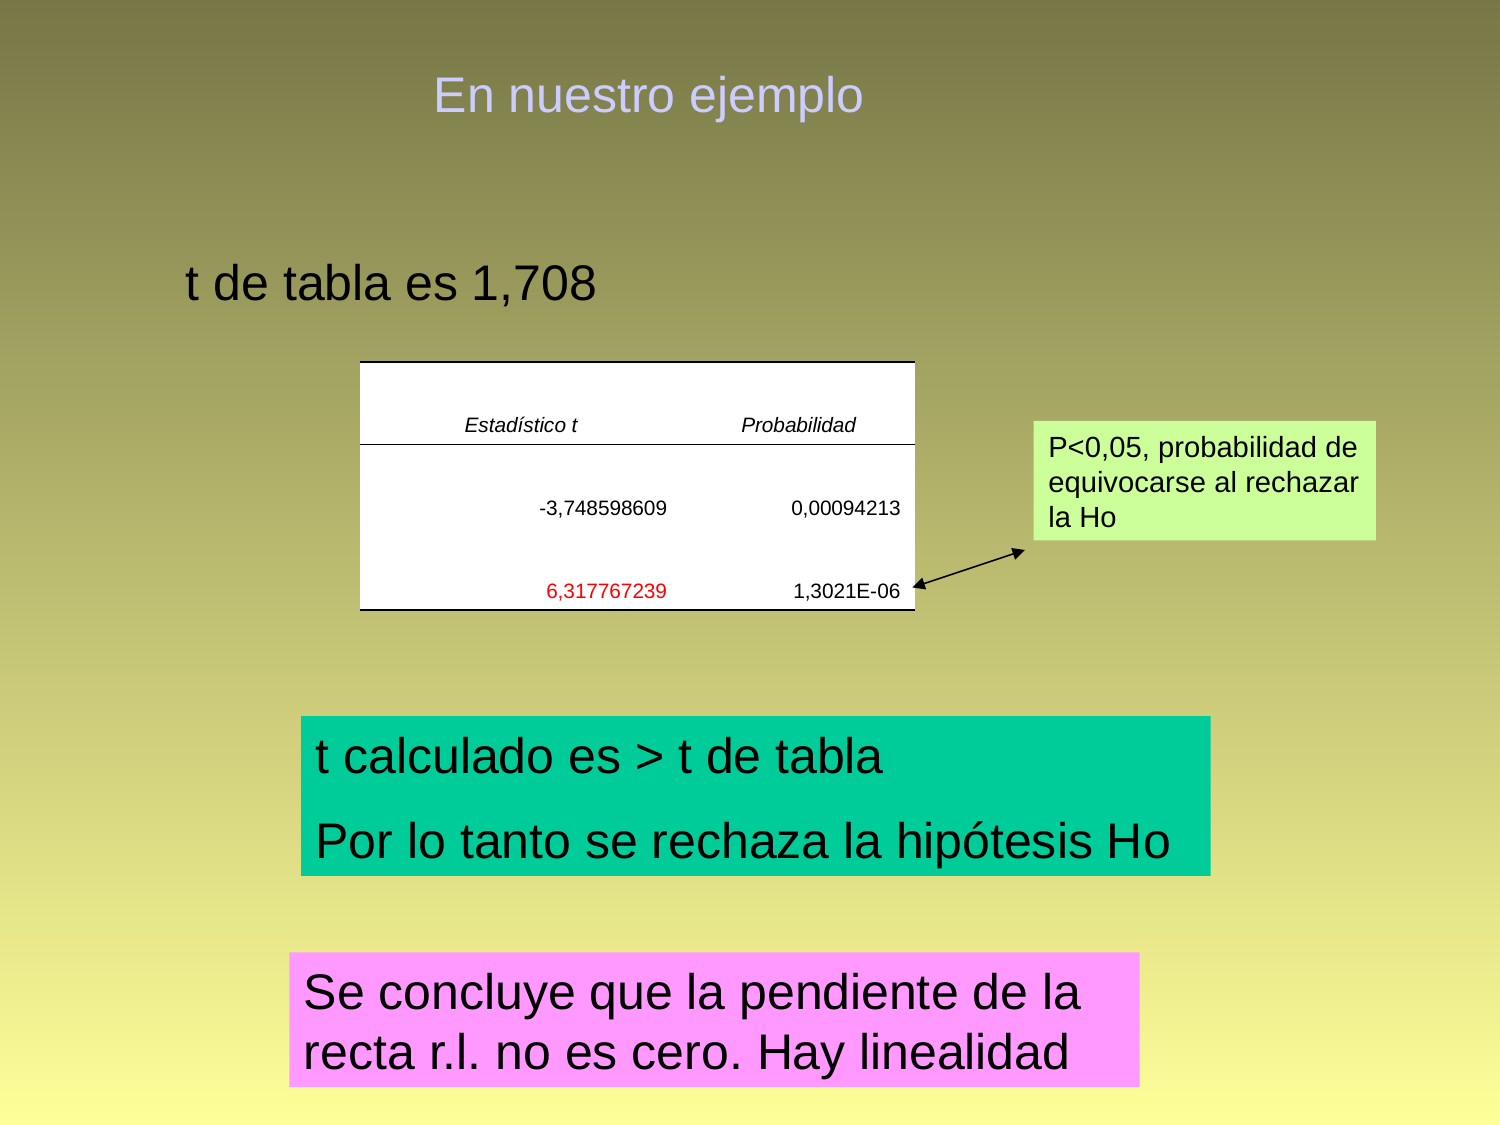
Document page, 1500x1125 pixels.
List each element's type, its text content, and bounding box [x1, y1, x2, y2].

text_box P<0,05, probabilidad de equivocarse al rechazar la Ho [1033, 420, 1376, 541]
table_cell 1,3021E-06 [682, 528, 915, 609]
table_cell 6,317767239 [360, 528, 682, 609]
text_box Se concluye que la pendiente de la recta r.l. no es cero. Hay linealidad [289, 952, 1140, 1087]
text_box [912, 548, 1025, 590]
table_header Estadístico t [360, 363, 682, 444]
table_header Probabilidad [682, 363, 915, 444]
text_box t calculado es > t de tabla Por lo tanto se rechaza la hipótesis Ho [301, 716, 1211, 876]
table_cell -3,748598609 [360, 445, 682, 528]
text_box En nuestro ejemplo [419, 54, 904, 130]
table_cell 0,00094213 [682, 445, 915, 528]
text_box t de tabla es 1,708 [171, 243, 715, 319]
